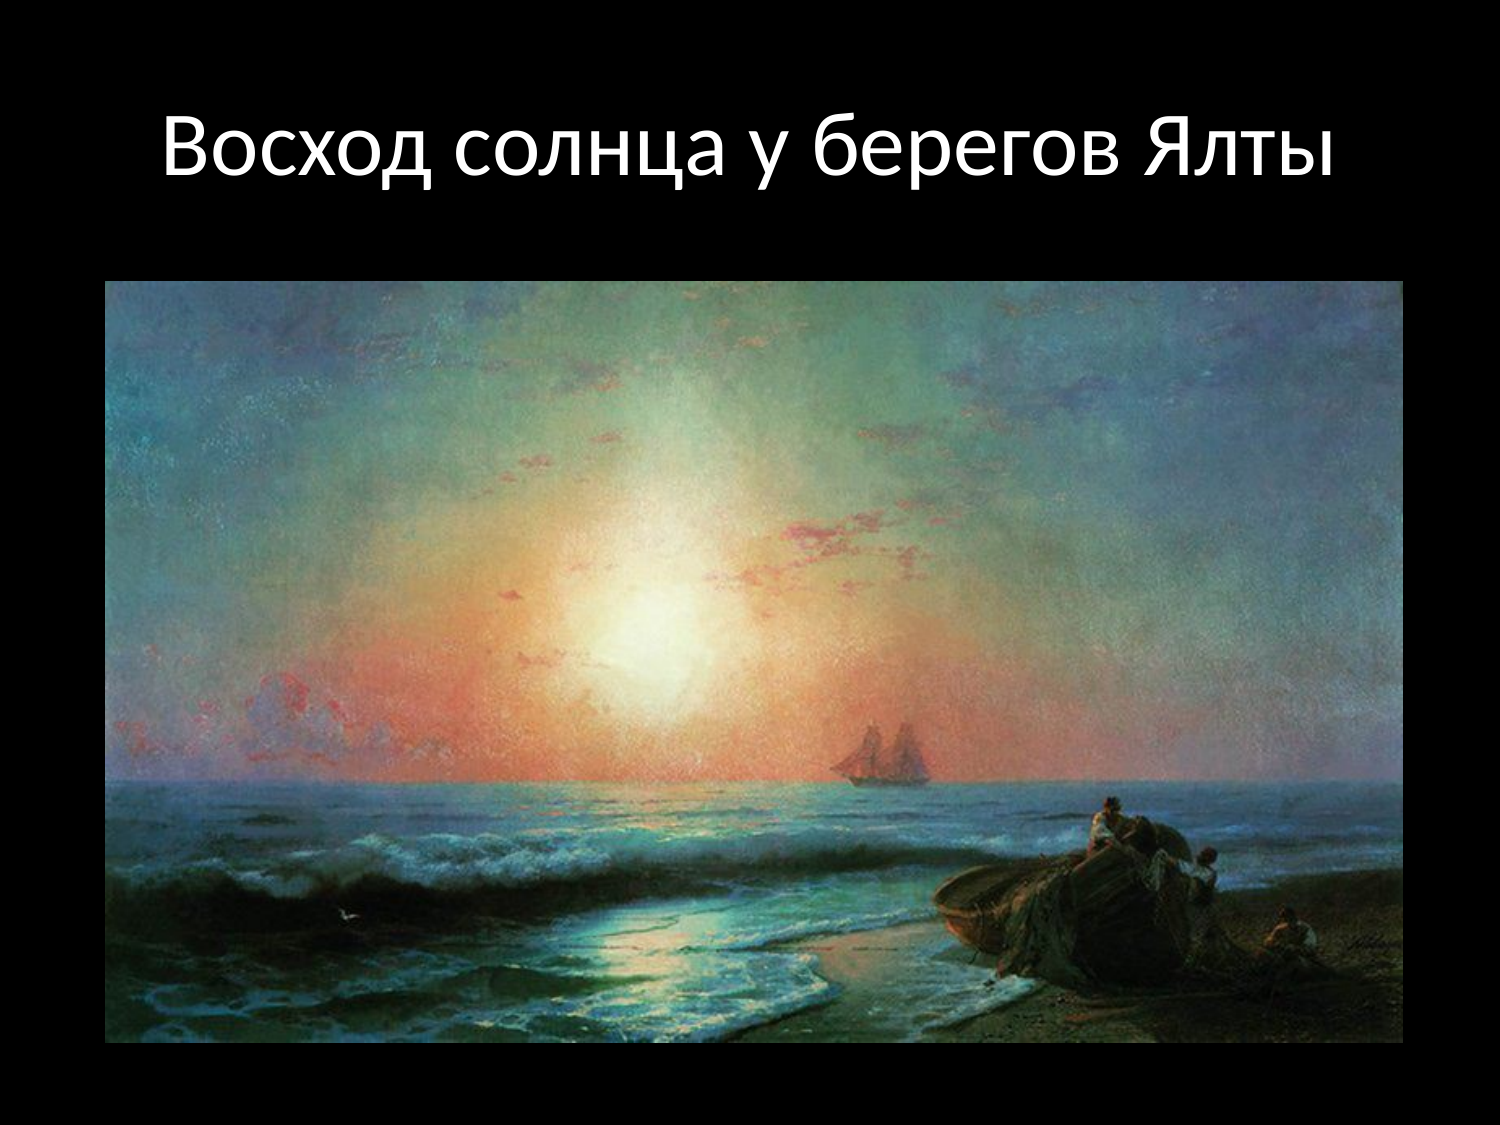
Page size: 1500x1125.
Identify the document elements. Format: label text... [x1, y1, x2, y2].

title Восход солнца у берегов Ялты [75, 45, 1425, 233]
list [105, 280, 1403, 1044]
